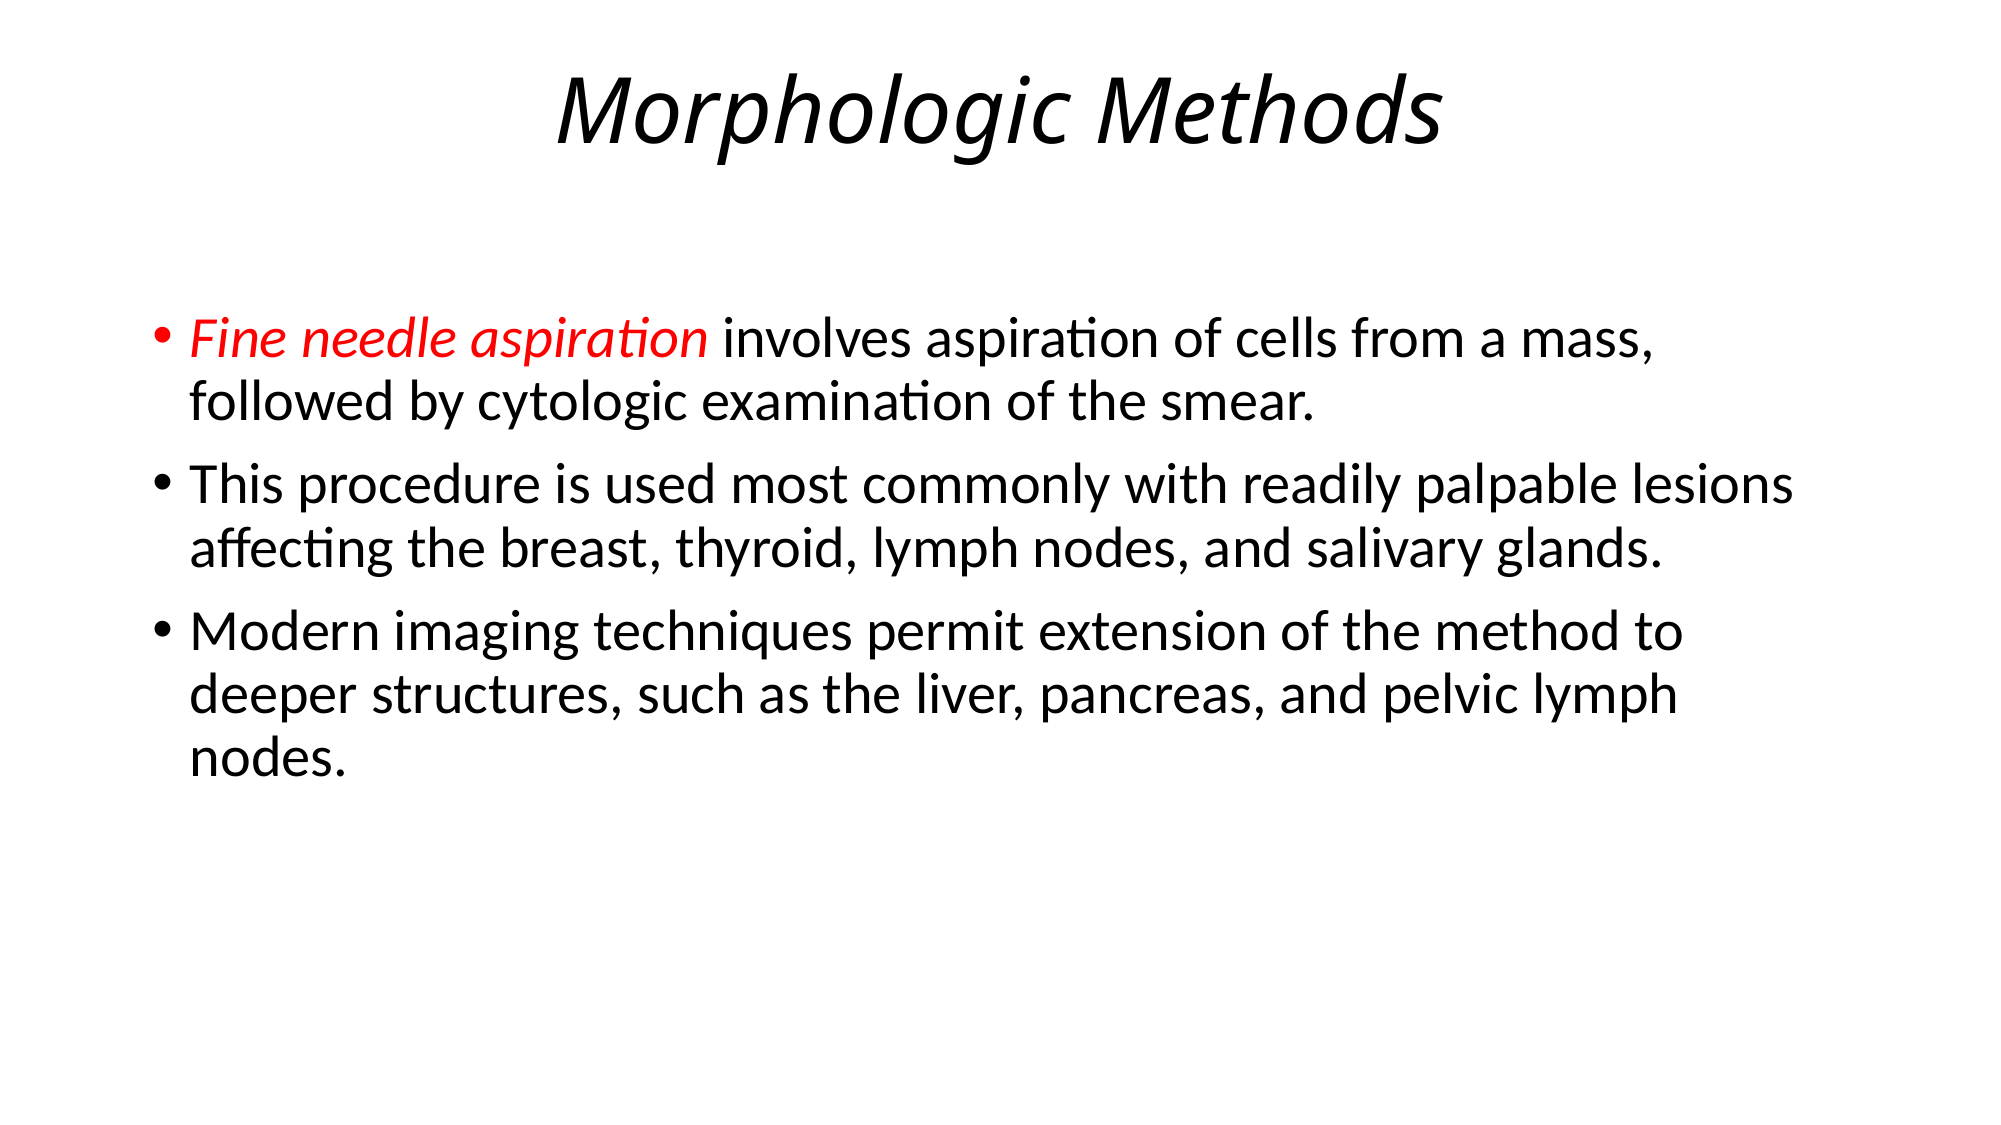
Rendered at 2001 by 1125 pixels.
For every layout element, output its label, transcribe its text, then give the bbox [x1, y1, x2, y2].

title Morphologic Methods [137, 59, 1863, 278]
list Fine needle aspiration involves aspiration of cells from a mass, followed by cytologic examination of the smear. This procedure is used most commonly with readily palpable lesions affecting the breast, thyroid, lymph nodes, and salivary glands. Modern imaging techniques permit extension of the method to deeper structures, such as the liver, pancreas, and pelvic lymph nodes. [137, 299, 1863, 1014]
